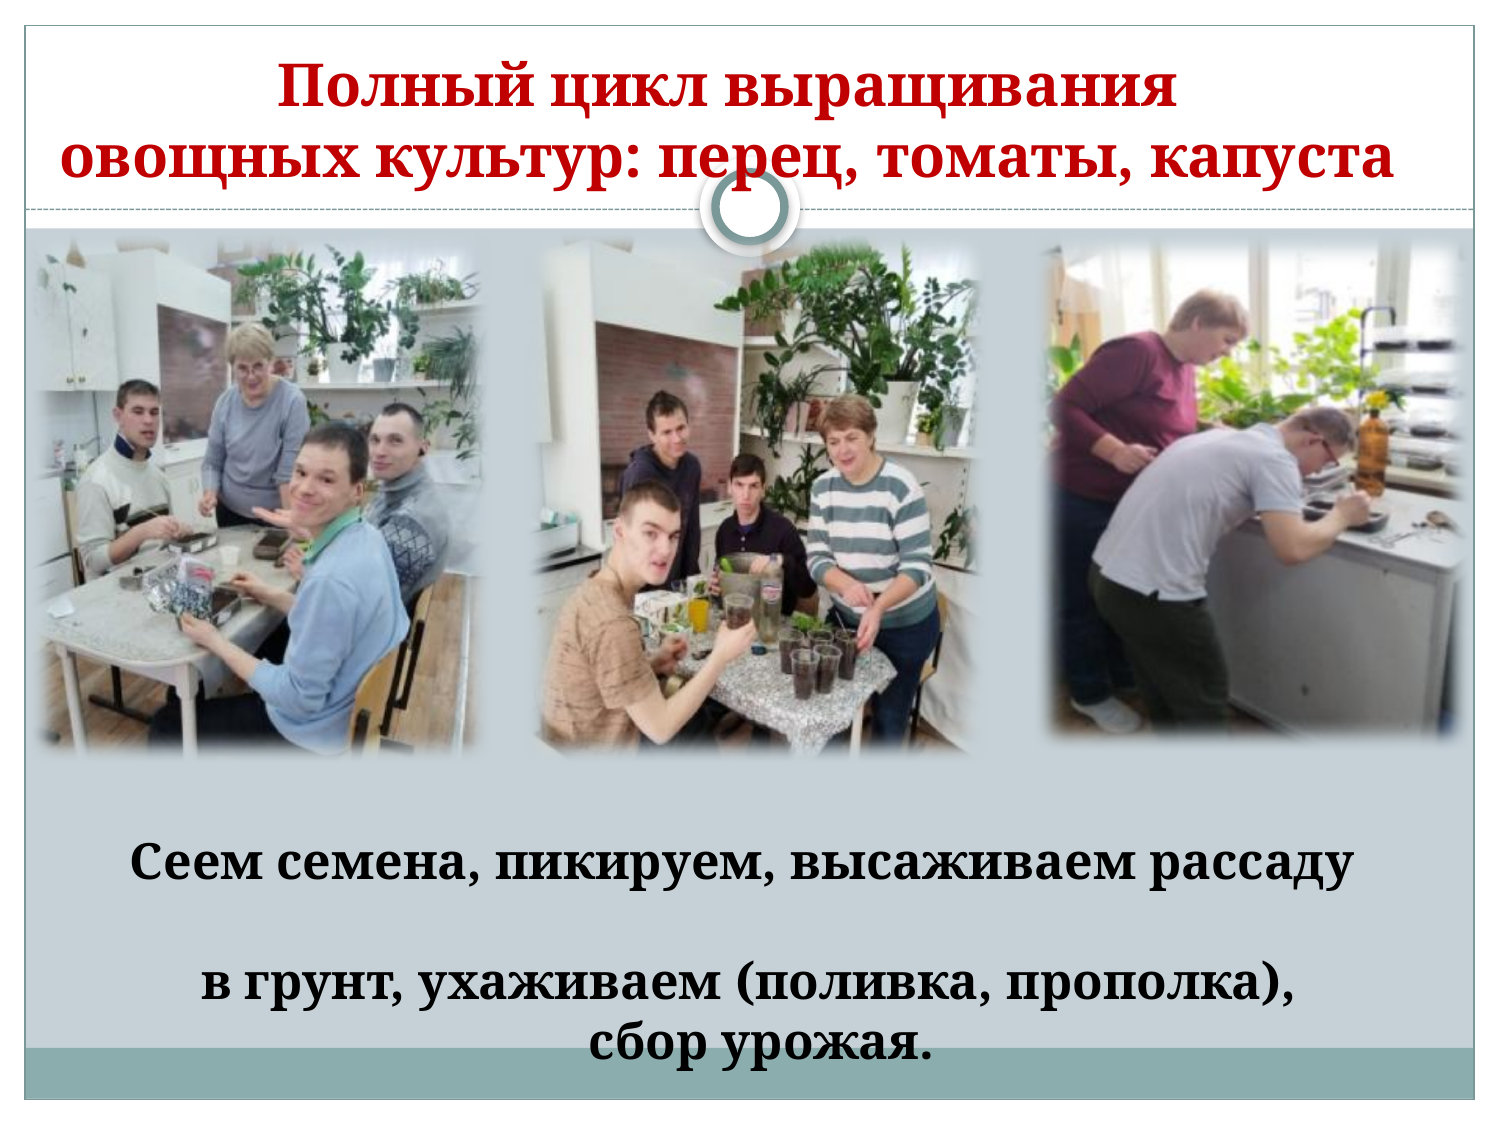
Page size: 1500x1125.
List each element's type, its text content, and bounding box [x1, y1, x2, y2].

picture [1033, 231, 1471, 752]
picture [525, 231, 987, 764]
text_box Сеем семена, пикируем, высаживаем рассаду в грунт, ухаживаем (поливка, прополка), сбор урожая. [112, 822, 1412, 1077]
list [29, 231, 491, 764]
title Полный цикл выращивания овощных культур: перец, томаты, капуста [0, 37, 1471, 197]
